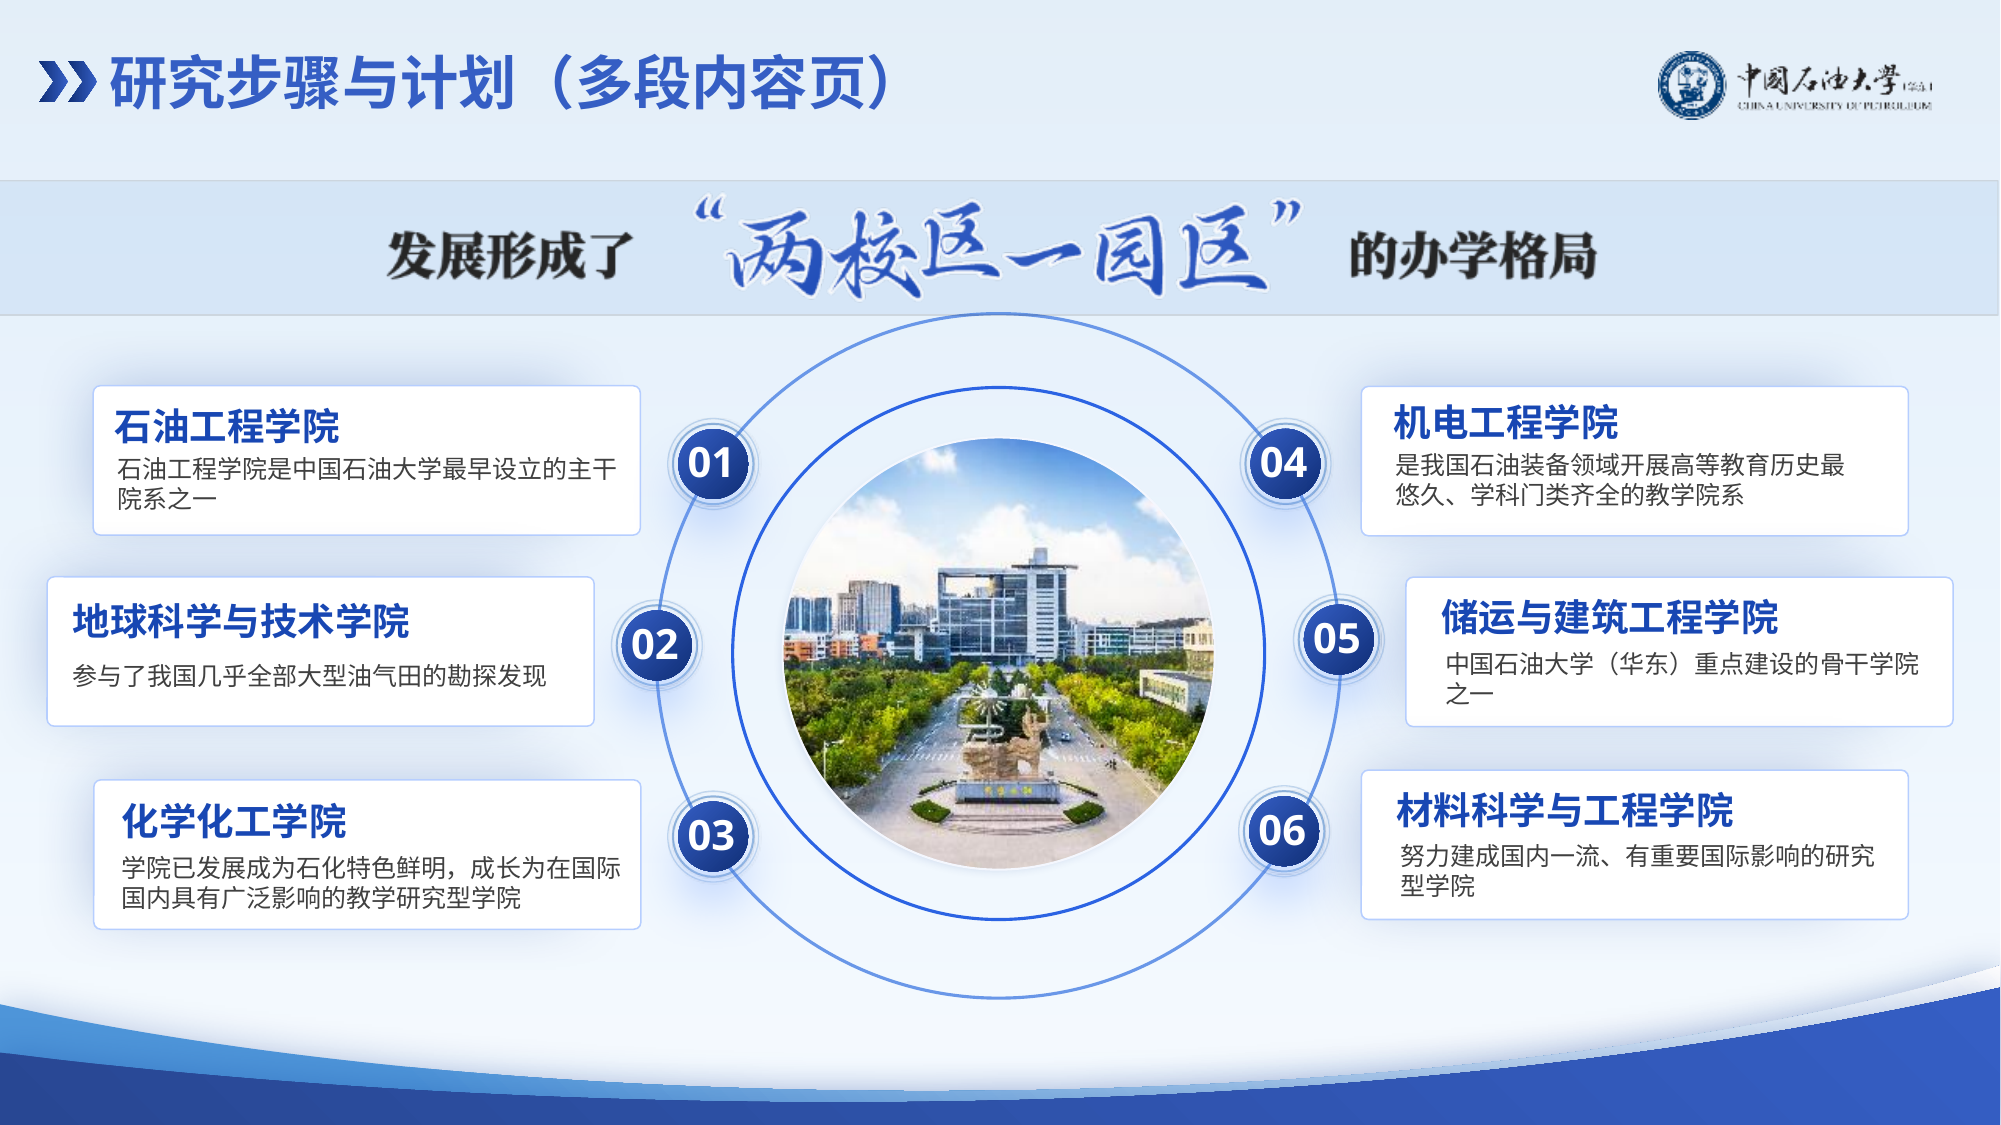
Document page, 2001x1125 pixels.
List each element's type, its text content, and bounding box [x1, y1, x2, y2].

text_box 石油工程学院是中国石油大学最早设立的主干院系之一 [102, 446, 647, 521]
picture [1658, 51, 1932, 120]
text_box 努力建成国内一流、有重要国际影响的研究型学院 [1385, 833, 1906, 909]
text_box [1233, 785, 1332, 878]
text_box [605, 599, 705, 692]
text_box [1405, 577, 1954, 727]
picture [782, 436, 1216, 871]
text_box 中国石油大学（华东）重点建设的骨干学院之一 [1430, 641, 1951, 717]
text_box [1631, 179, 2000, 317]
text_box [0, 179, 356, 317]
text_box 学院已发展成为石化特色鲜明，成长为在国际国内具有广泛影响的教学研究型学院 [106, 845, 651, 921]
text_box [1361, 770, 1909, 920]
text_box 材料科学与工程学院 [1381, 779, 1763, 840]
text_box [1361, 386, 1909, 536]
text_box [47, 576, 595, 727]
text_box 储运与建筑工程学院 [1426, 586, 1808, 647]
text_box 化学化工学院 [107, 791, 489, 845]
text_box 研究步骤与计划（多段内容页） [94, 38, 1000, 124]
text_box 参与了我国几乎全部大型油气田的勘探发现 [57, 652, 602, 698]
text_box [659, 329, 1337, 1000]
text_box [93, 385, 641, 536]
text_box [662, 418, 761, 510]
text_box 是我国石油装备领域开展高等教育历史最悠久、学科门类齐全的教学院系 [1380, 441, 1880, 517]
text_box 地球科学与技术学院 [57, 590, 440, 651]
text_box 机电工程学院 [1379, 391, 1640, 452]
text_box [662, 790, 761, 883]
text_box 石油工程学院 [94, 395, 355, 456]
text_box [93, 779, 641, 930]
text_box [1287, 593, 1387, 686]
picture [356, 166, 1631, 329]
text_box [1234, 417, 1333, 510]
